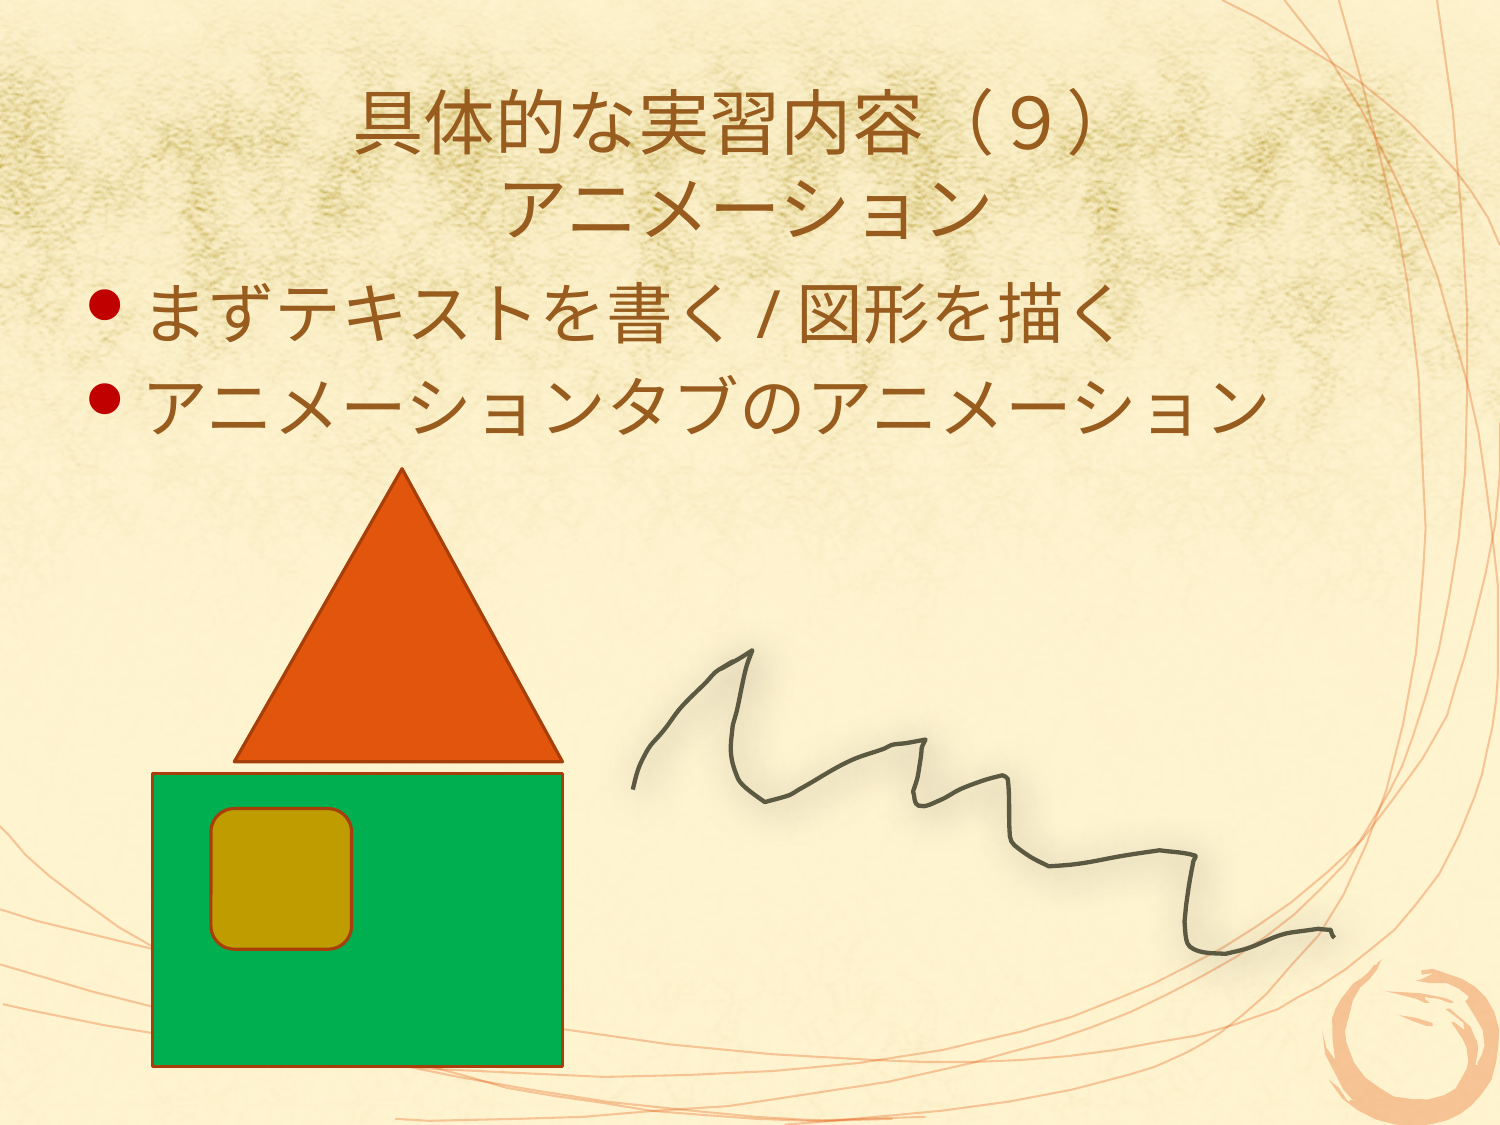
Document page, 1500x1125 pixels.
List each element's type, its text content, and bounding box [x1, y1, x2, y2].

list まずテキストを書く/図形を描く アニメーションタブのアニメーション [70, 264, 1421, 1034]
text_box [209, 806, 354, 951]
text_box [151, 772, 564, 1068]
title 具体的な実習内容（９） アニメーション [70, 70, 1421, 258]
text_box [232, 467, 564, 764]
text_box [630, 648, 1337, 957]
